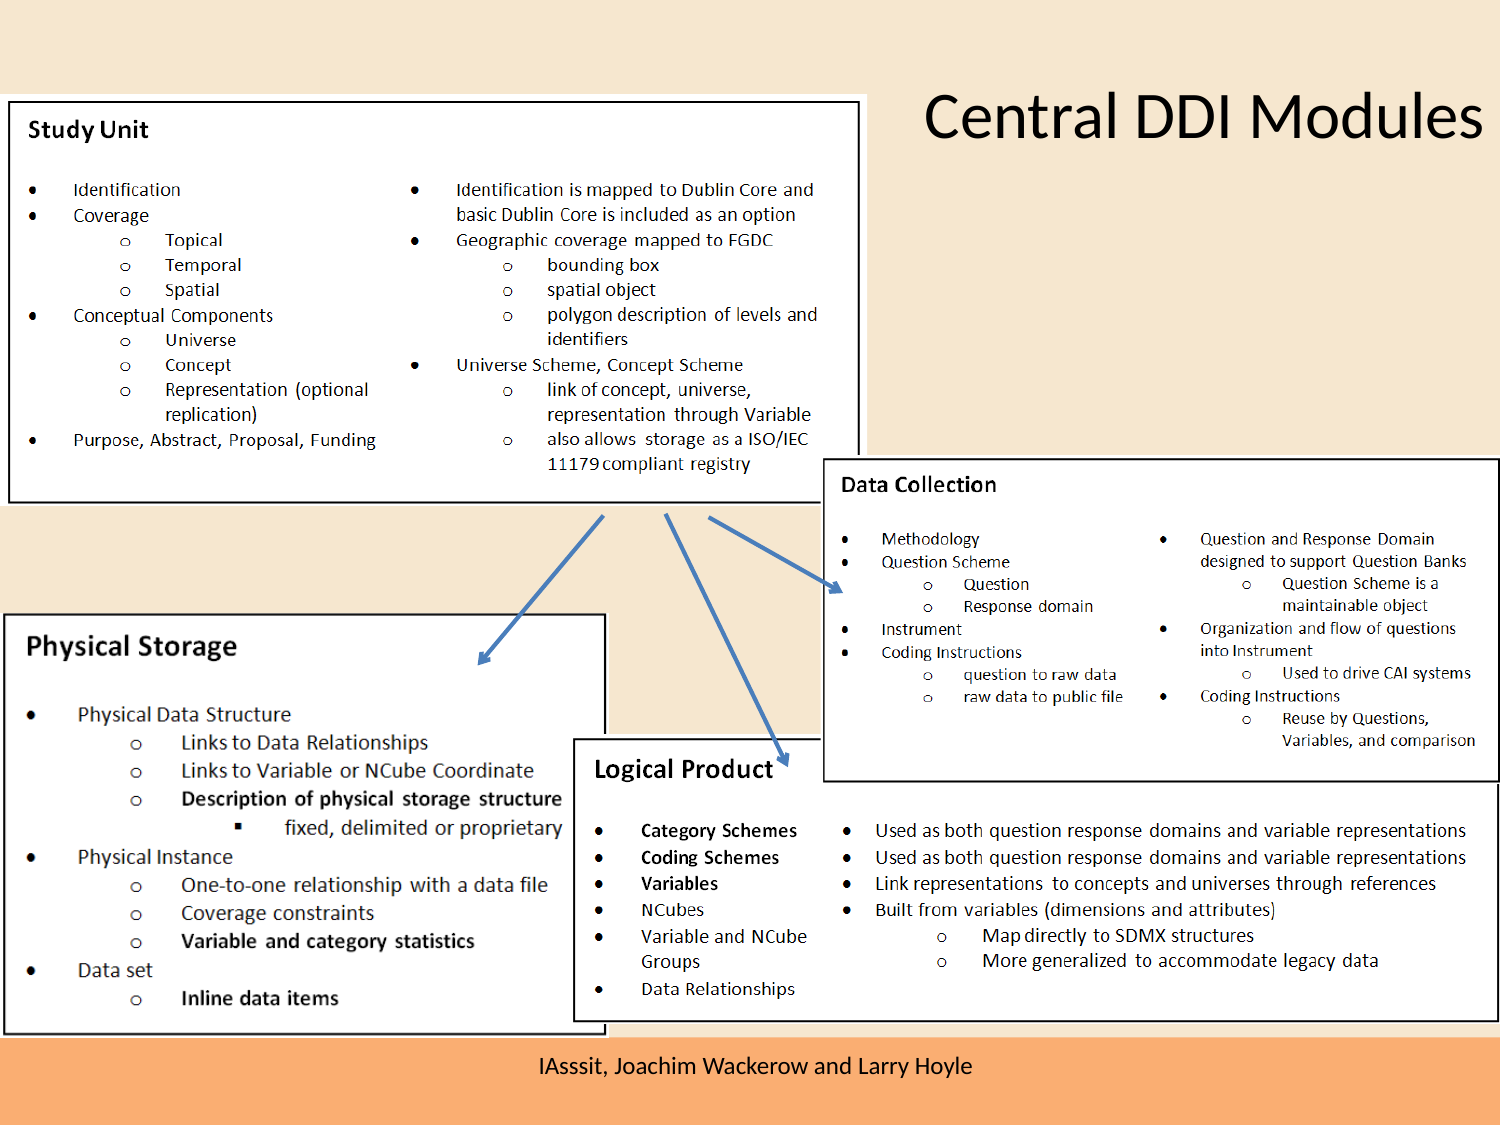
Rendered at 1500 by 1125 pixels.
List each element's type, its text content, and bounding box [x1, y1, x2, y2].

title Central DDI Modules [839, 31, 1500, 194]
picture [0, 94, 1500, 1038]
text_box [599, 579, 854, 702]
footer IAsssit, Joachim Wackerow and Larry Hoyle [399, 1042, 1113, 1103]
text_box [465, 527, 616, 654]
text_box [708, 516, 844, 577]
